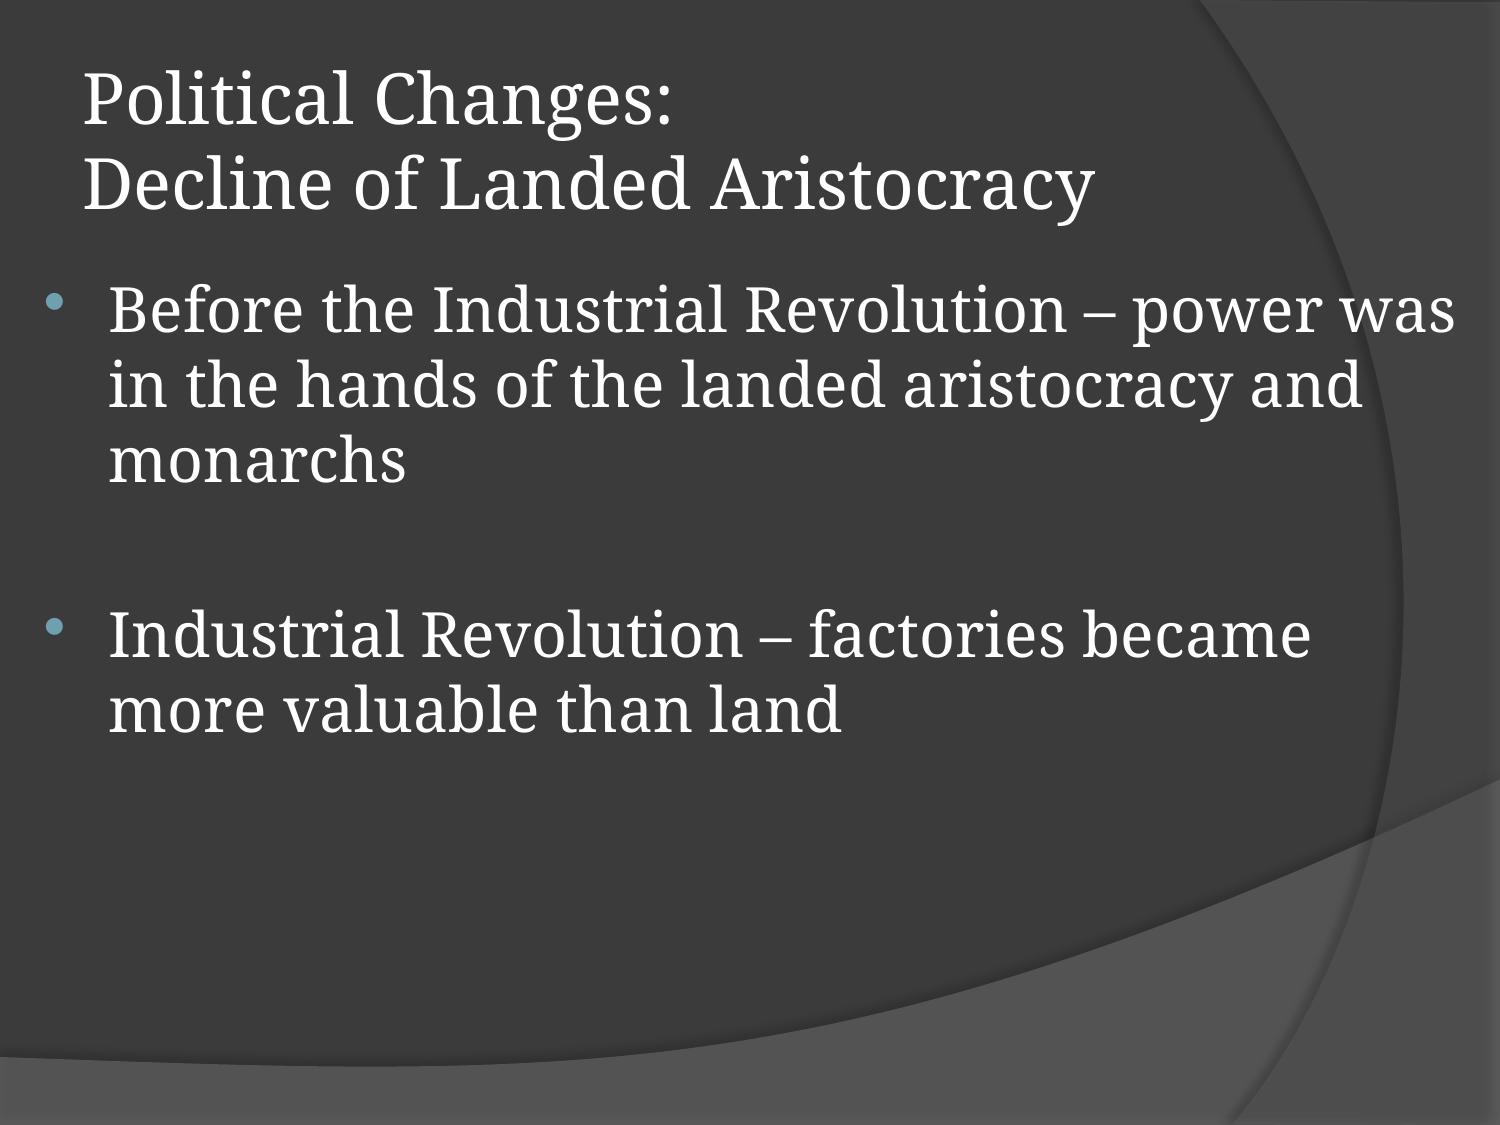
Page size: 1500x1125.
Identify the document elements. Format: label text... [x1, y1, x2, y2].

title Political Changes: Decline of Landed Aristocracy [75, 45, 1300, 233]
list Before the Industrial Revolution – power was in the hands of the landed aristocracy and monarchs Industrial Revolution – factories became more valuable than land [24, 262, 1475, 1050]
